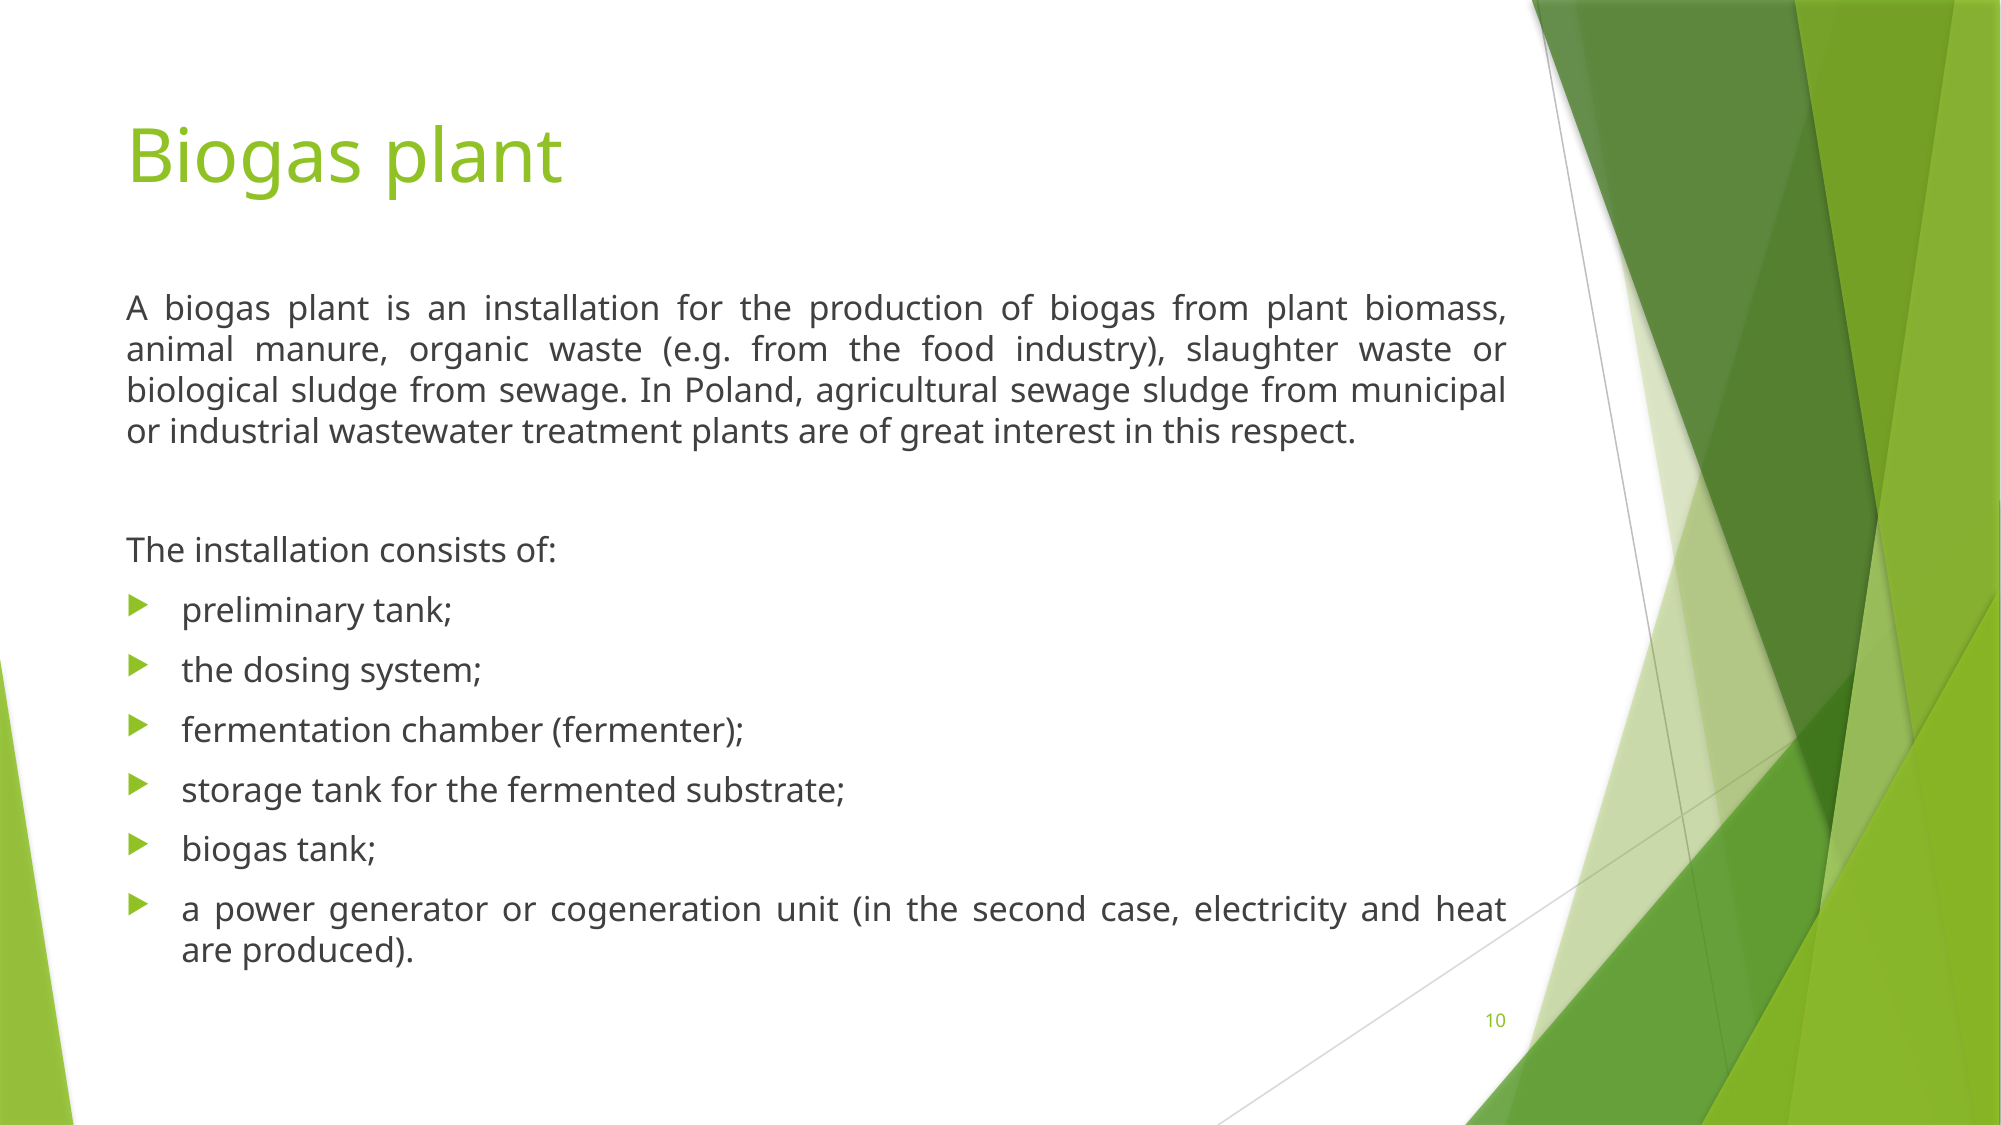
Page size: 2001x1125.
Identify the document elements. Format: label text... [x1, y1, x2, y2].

list A biogas plant is an installation for the production of biogas from plant biomass, animal manure, organic waste (e.g. from the food industry), slaughter waste or biological sludge from sewage. In Poland, agricultural sewage sludge from municipal or industrial wastewater treatment plants are of great interest in this respect. The installation consists of: preliminary tank; the dosing system; fermentation chamber (fermenter); storage tank for the fermented substrate; biogas tank; a power generator or cogeneration unit (in the second case, electricity and heat are produced). [111, 278, 1522, 992]
title Biogas plant [111, 99, 1522, 278]
slide_number 10 [1409, 991, 1522, 1051]
